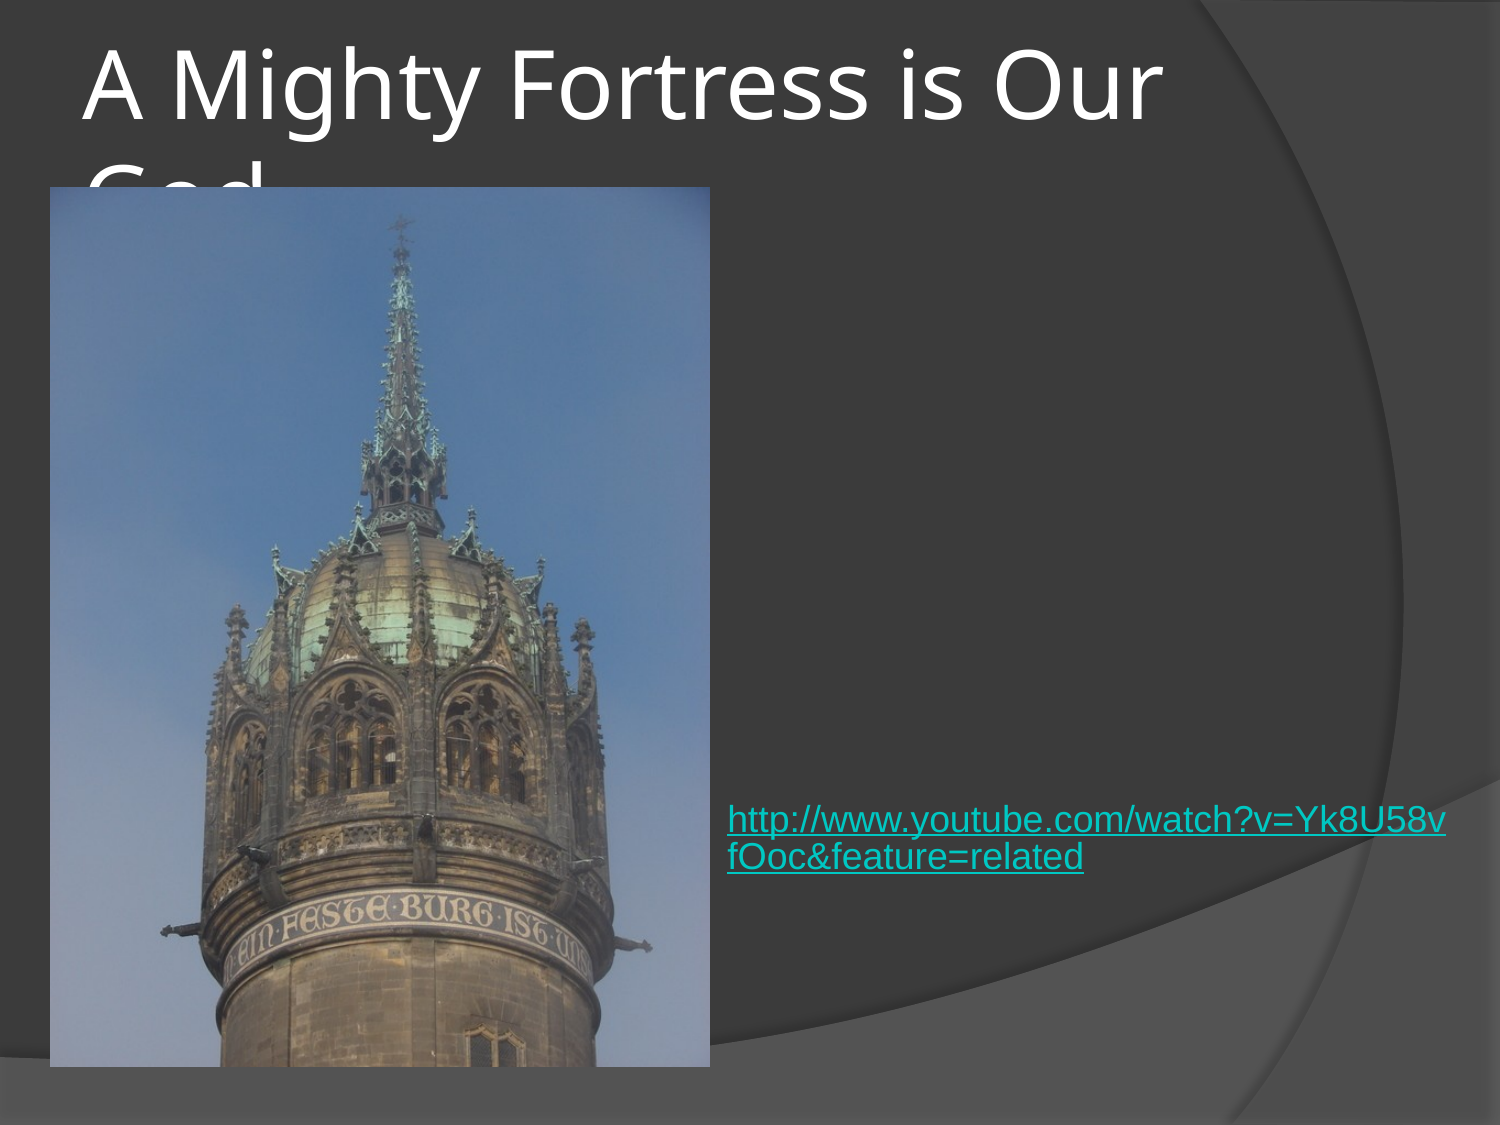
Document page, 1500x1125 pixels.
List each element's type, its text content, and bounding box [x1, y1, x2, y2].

title A Mighty Fortress is Our God [75, 45, 1301, 233]
picture [49, 187, 710, 1067]
text_box http://www.youtube.com/watch?v=Yk8U58vfOoc&feature=related [720, 787, 1463, 893]
